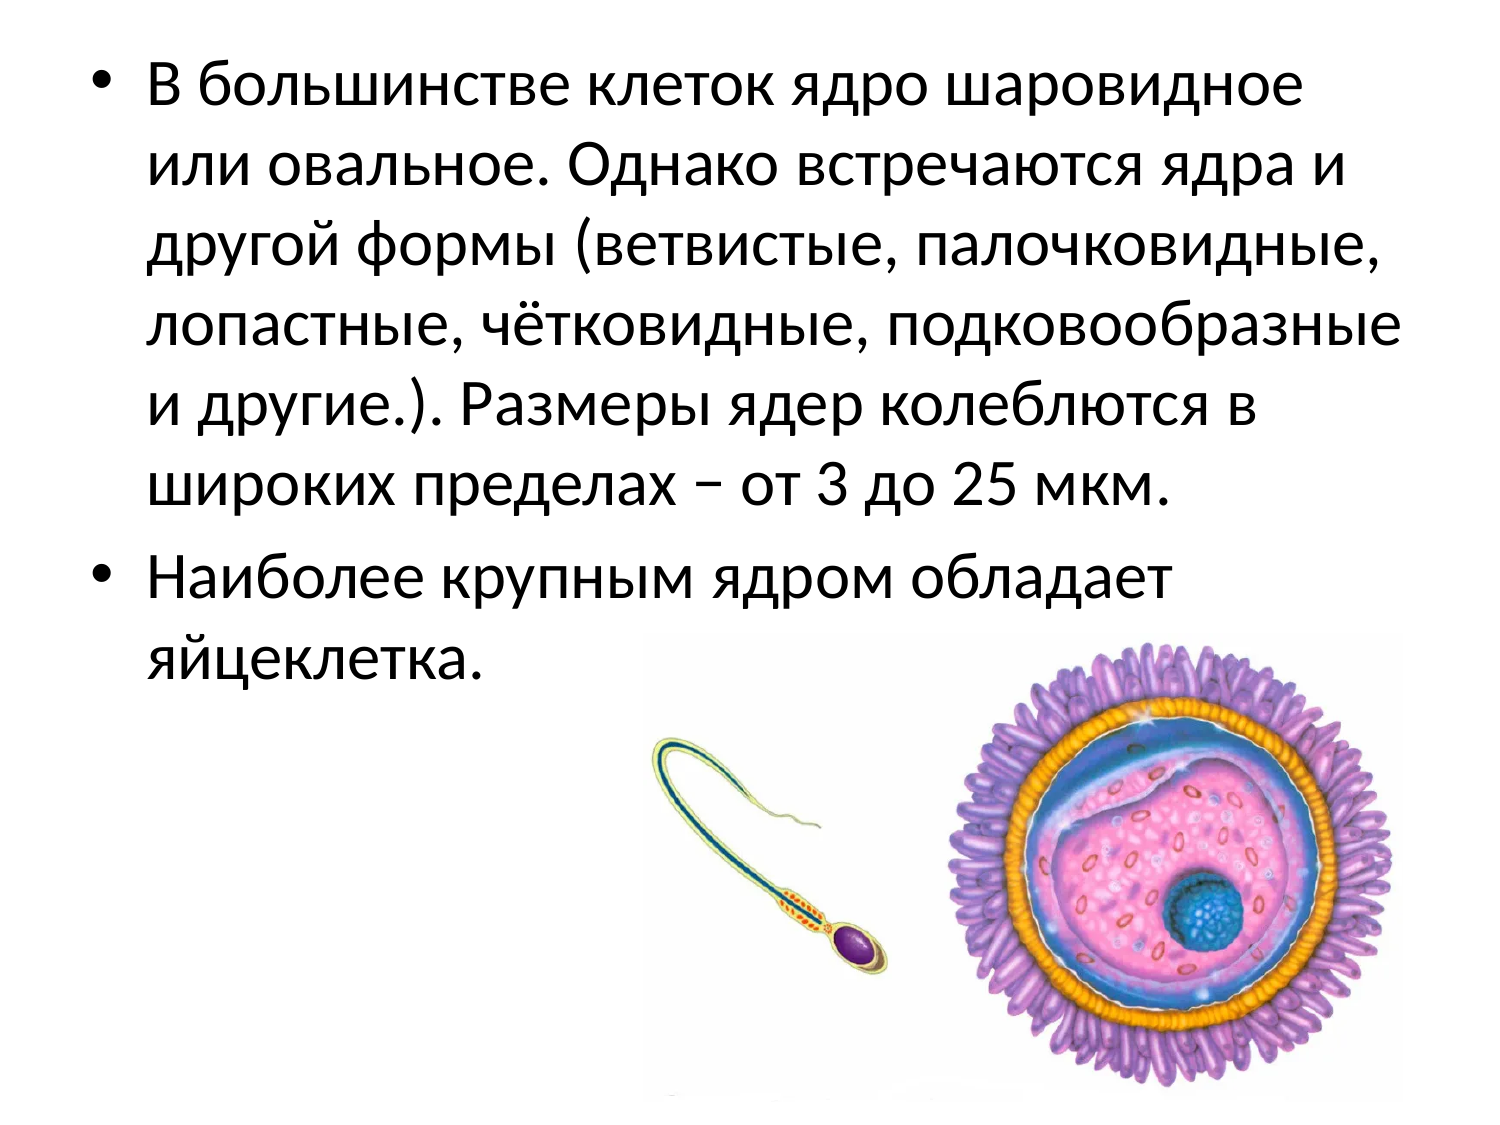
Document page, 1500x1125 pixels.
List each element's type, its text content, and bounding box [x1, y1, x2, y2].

picture [643, 633, 1404, 1102]
list В большинстве клеток ядро шаровидное или овальное. Однако встречаются ядра и другой формы (ветвистые, палочковидные, лопастные, чётковидные, подковообразные и другие.). Размеры ядер колеблются в широких пределах − от 3 до 25 мкм. Наиболее крупным ядром обладает яйцеклетка. [75, 30, 1425, 1005]
